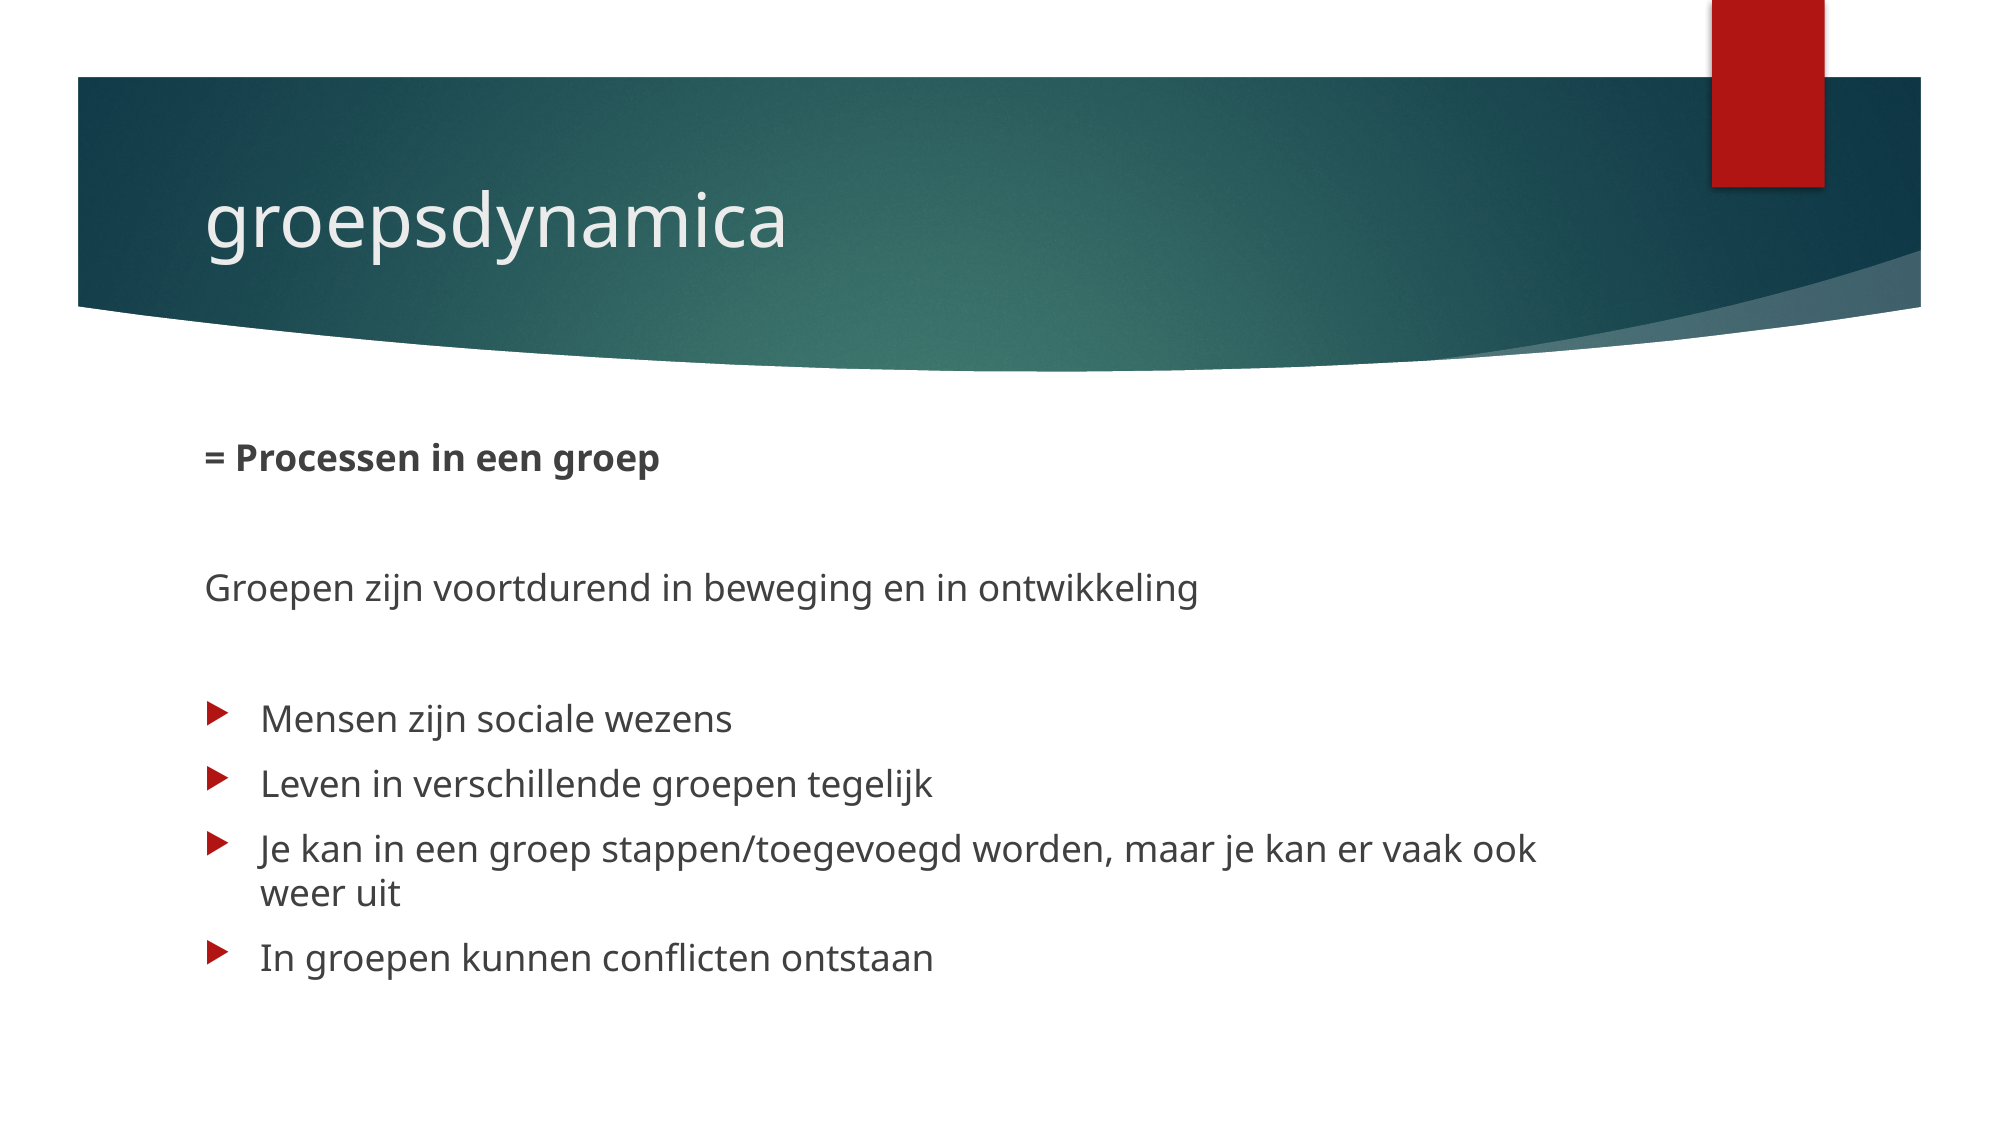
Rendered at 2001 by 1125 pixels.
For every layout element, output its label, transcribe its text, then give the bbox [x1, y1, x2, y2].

title groepsdynamica [189, 159, 1638, 276]
list = Processen in een groep Groepen zijn voortdurend in beweging en in ontwikkeling Mensen zijn sociale wezens Leven in verschillende groepen tegelijk Je kan in een groep stappen/toegevoegd worden, maar je kan er vaak ook weer uit In groepen kunnen conflicten ontstaan [189, 427, 1638, 988]
